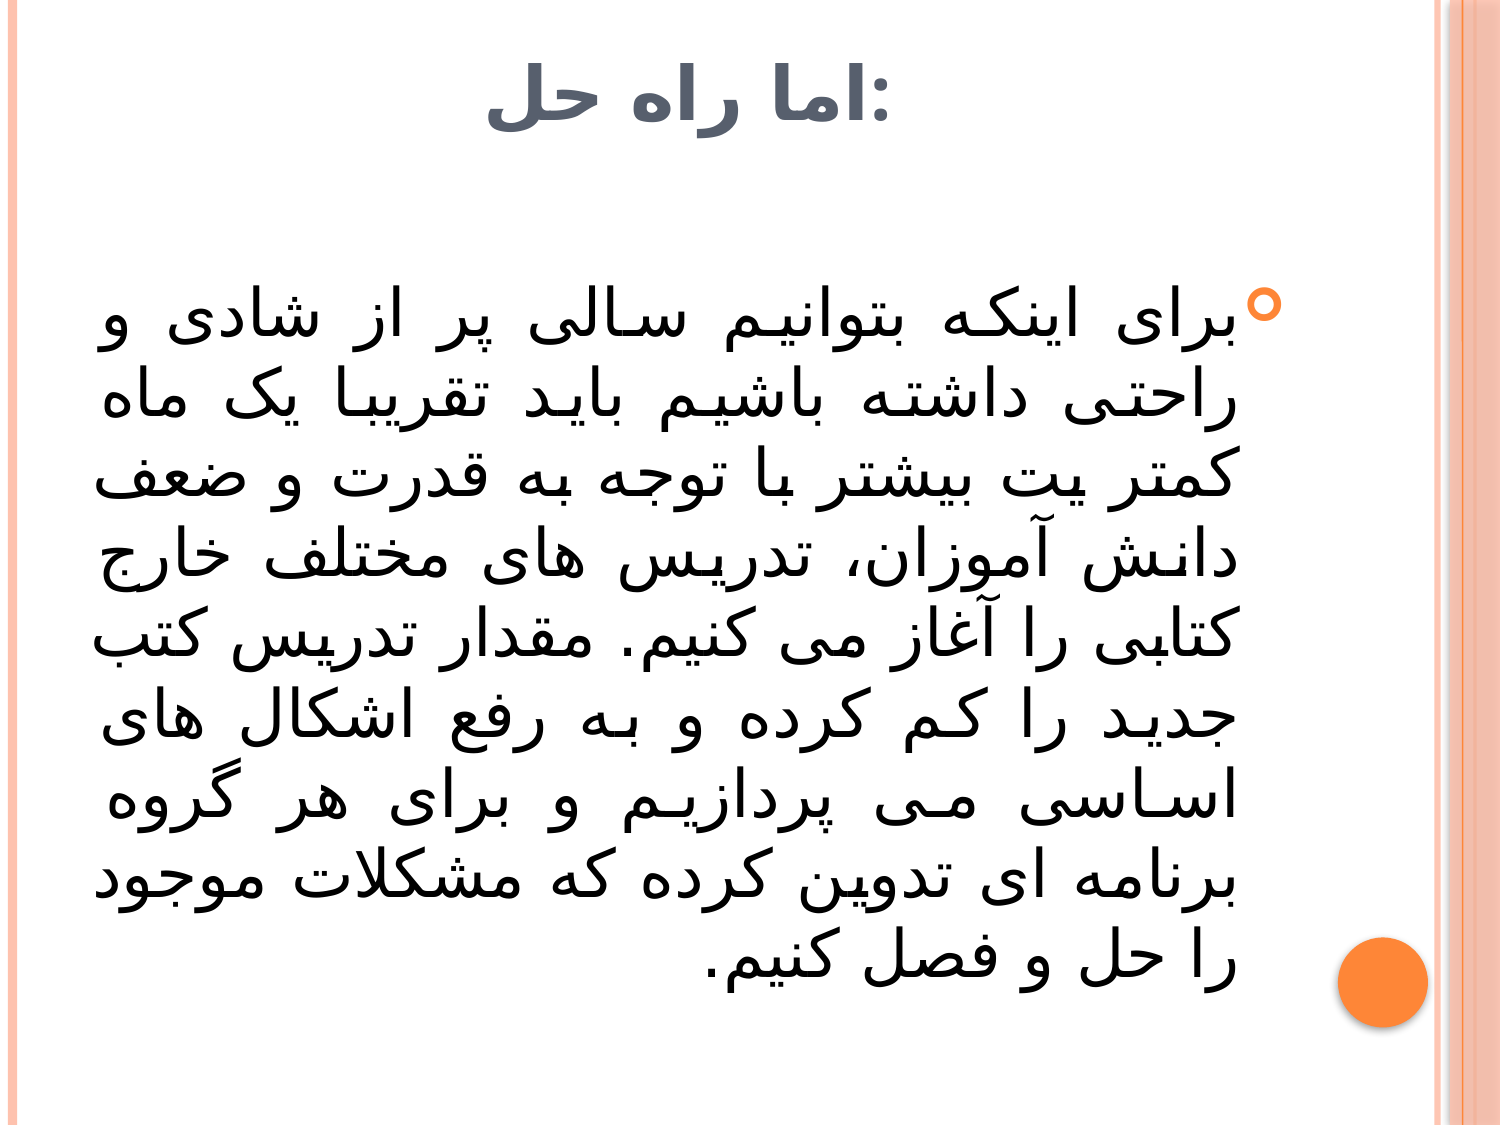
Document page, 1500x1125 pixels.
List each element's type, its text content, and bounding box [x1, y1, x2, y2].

title اما راه حل: [75, 45, 1300, 233]
list برای اینکه بتوانیم سالی پر از شادی و راحتی داشته باشیم باید تقریبا یک ماه کمتر یت بیشتر با توجه به قدرت و ضعف دانش آموزان، تدریس های مختلف خارج کتابی را آغاز می کنیم. مقدار تدریس کتب جدید را کم کرده و به رفع اشکال های اساسی می پردازیم و برای هر گروه برنامه ای تدوین کرده که مشکلات موجود را حل و فصل کنیم. [75, 262, 1300, 1062]
